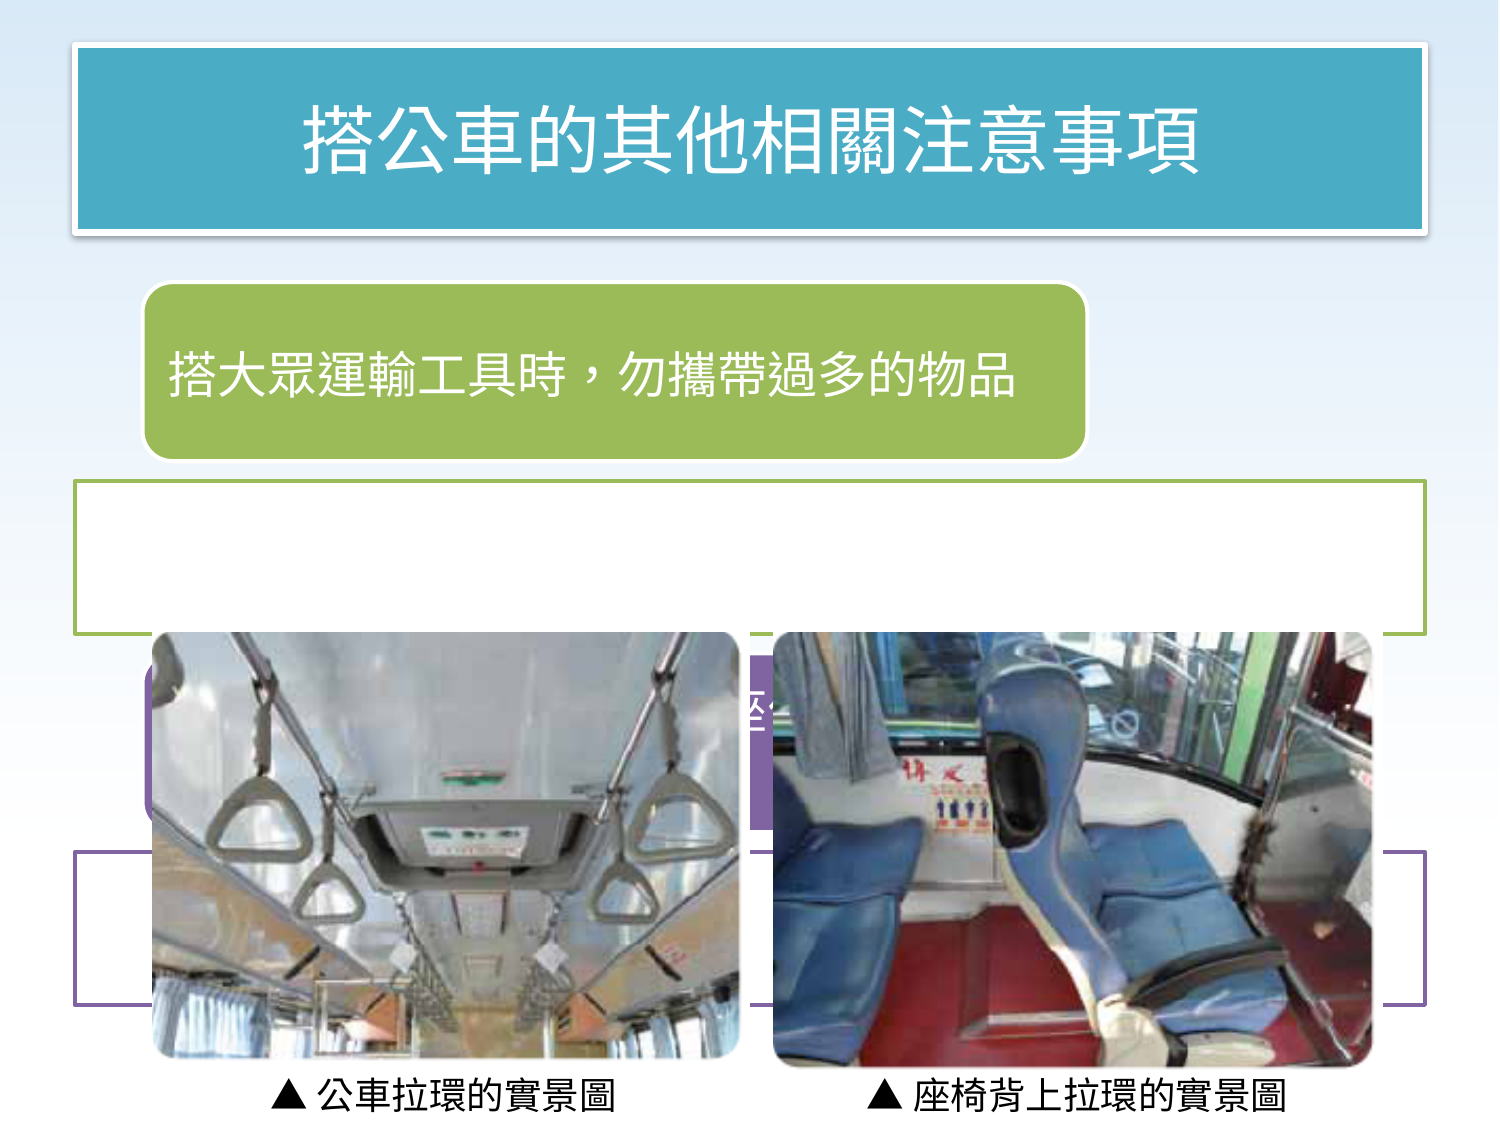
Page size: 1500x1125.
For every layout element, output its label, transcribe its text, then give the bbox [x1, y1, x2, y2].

title 搭公車的其他相關注意事項 [72, 42, 1428, 236]
picture [0, 0, 1500, 1125]
text_box ▲公車拉環的實景圖 [255, 1075, 632, 1125]
text_box ▲座椅背上拉環的實景圖 [851, 1085, 1303, 1125]
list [74, 262, 1426, 1006]
